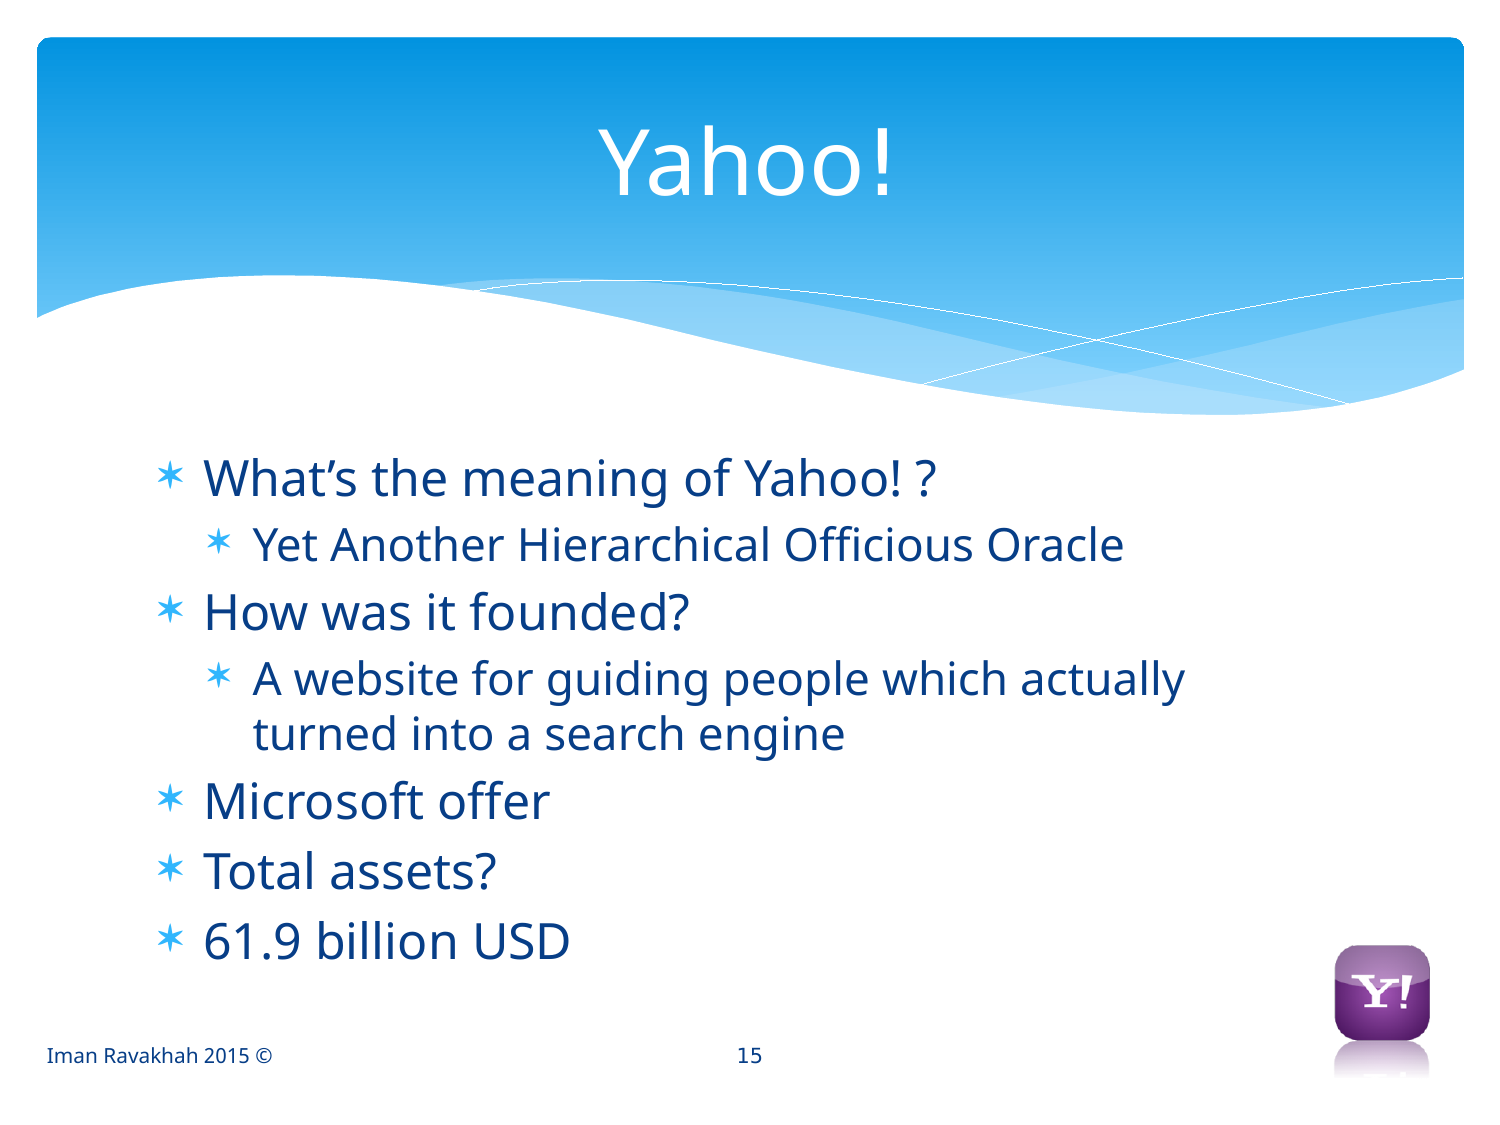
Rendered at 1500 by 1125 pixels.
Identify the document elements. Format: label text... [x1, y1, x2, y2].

footer © 2015 Iman Ravakhah [31, 1025, 653, 1086]
list What’s the meaning of Yahoo! ? Yet Another Hierarchical Officious Oracle How was it founded? A website for guiding people which actually turned into a search engine Microsoft offer Total assets? 61.9 billion USD [143, 438, 1359, 1005]
picture [1265, 912, 1500, 1089]
title !Yahoo [75, 55, 1425, 261]
slide_number 15 [654, 1025, 846, 1086]
